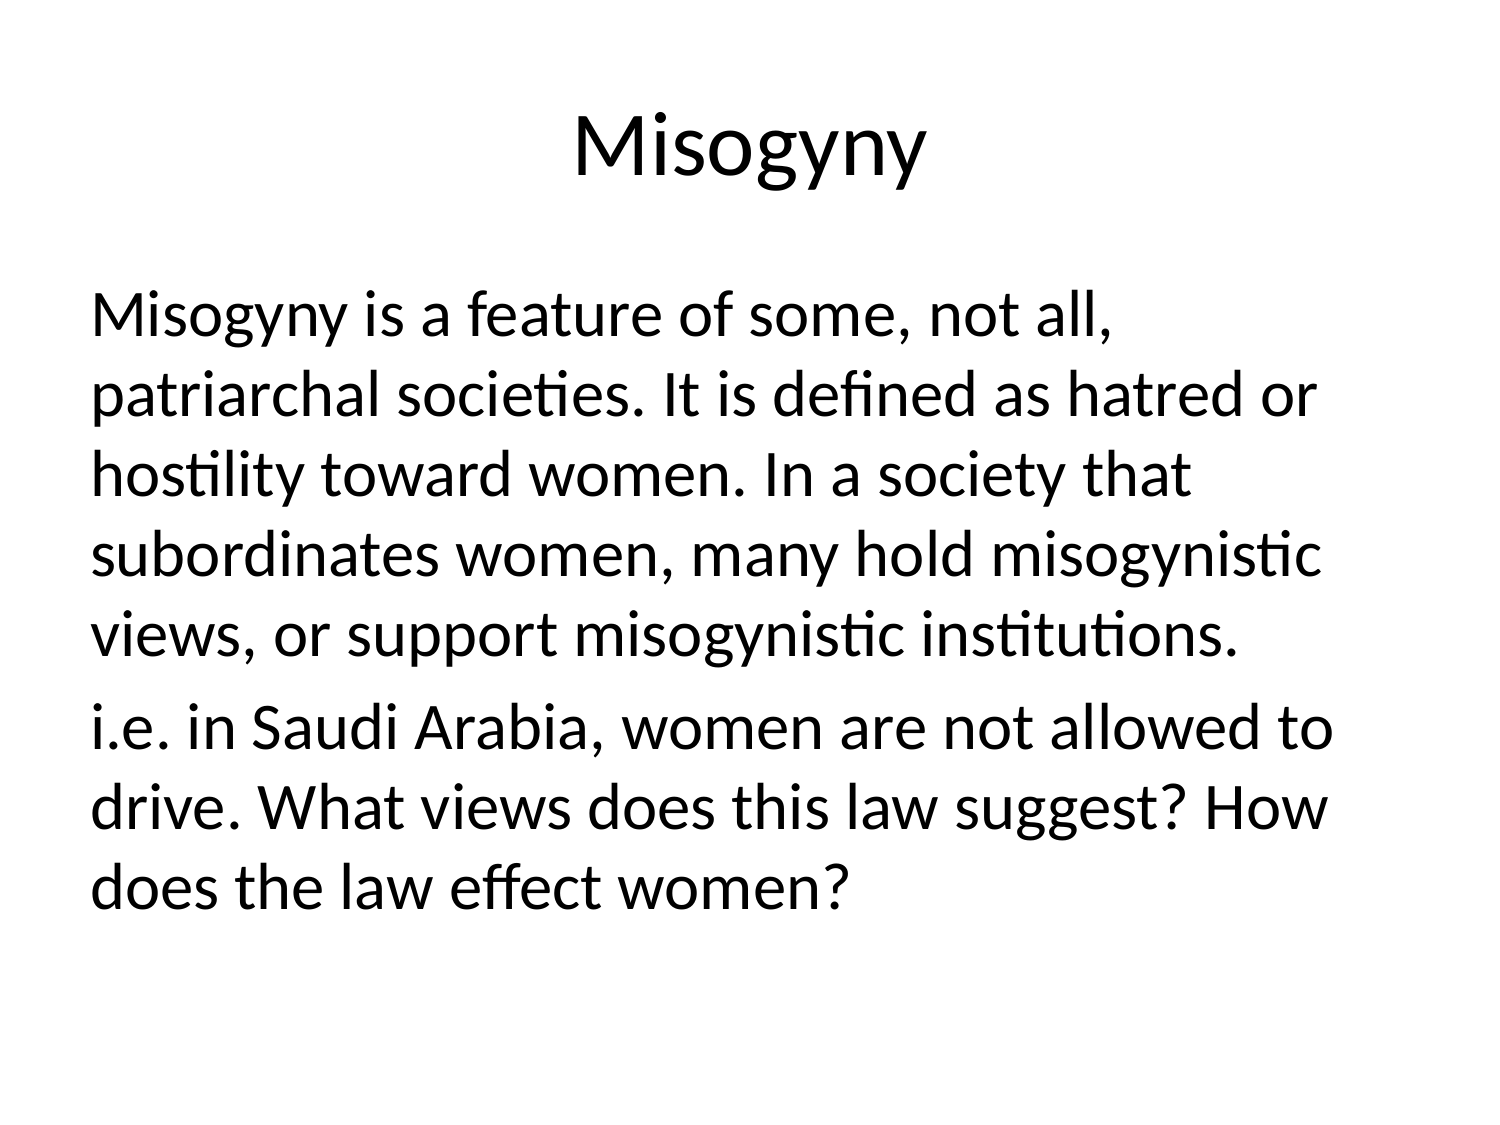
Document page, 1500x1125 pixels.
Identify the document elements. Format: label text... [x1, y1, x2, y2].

list Misogyny is a feature of some, not all, patriarchal societies. It is defined as hatred or hostility toward women. In a society that subordinates women, many hold misogynistic views, or support misogynistic institutions. i.e. in Saudi Arabia, women are not allowed to drive. What views does this law suggest? How does the law effect women? [75, 262, 1425, 1005]
title Misogyny [75, 45, 1425, 233]
